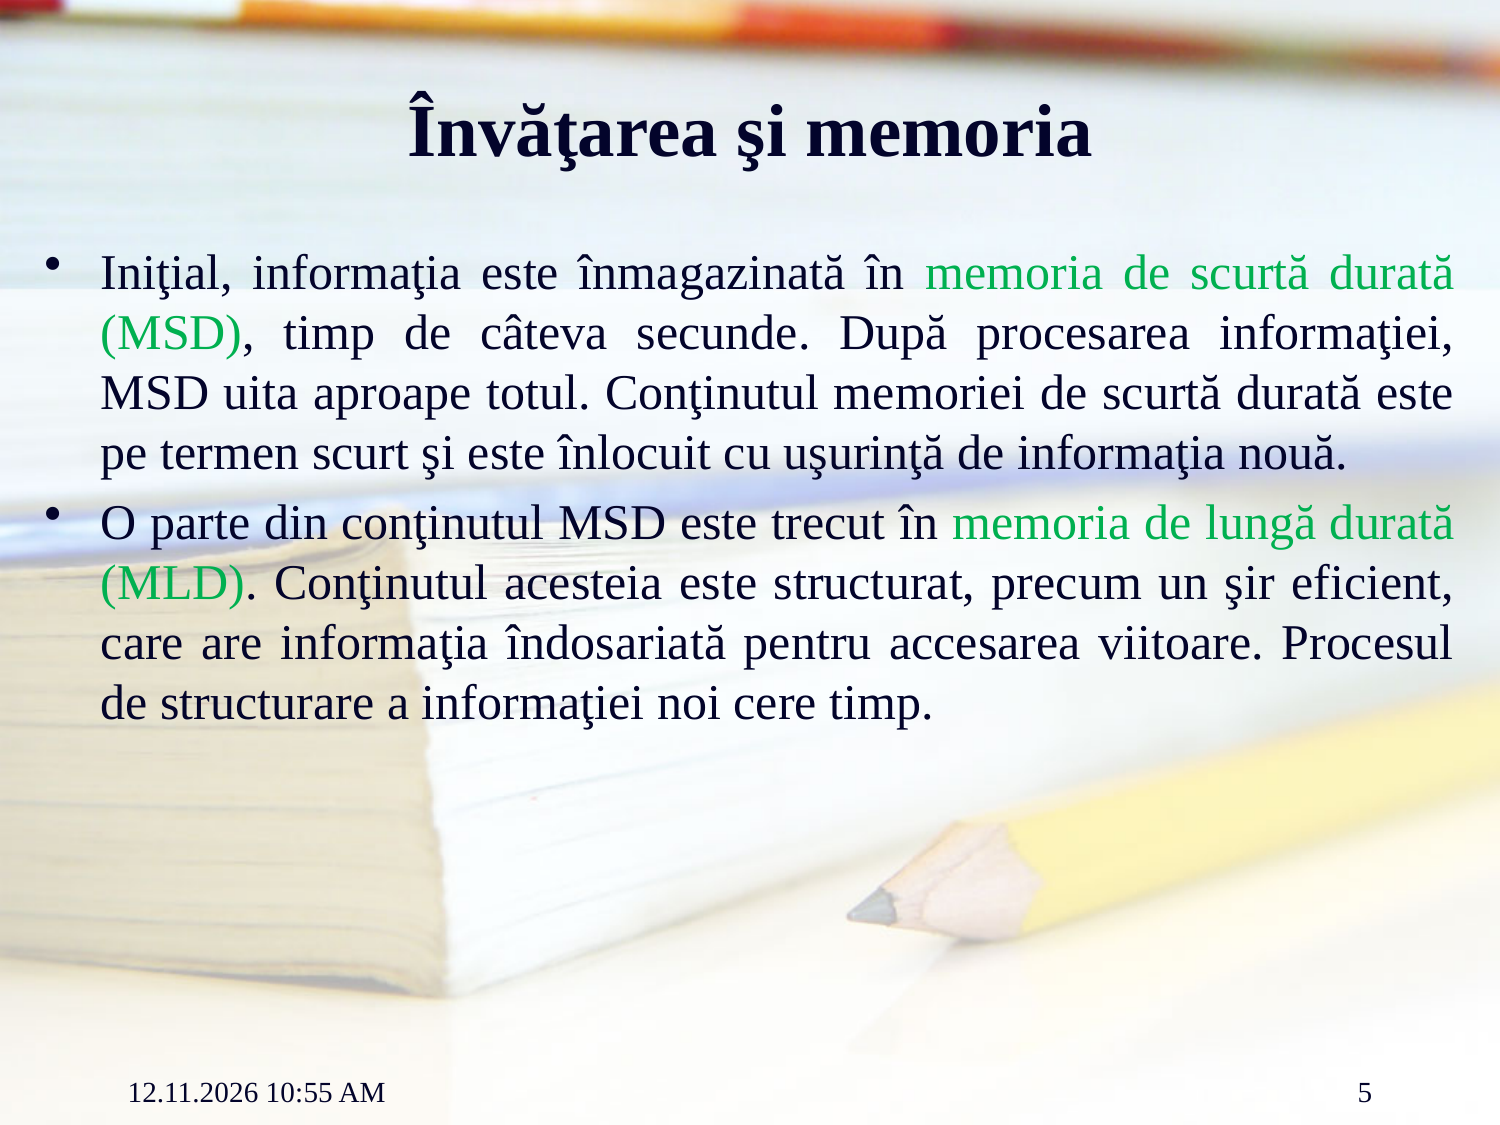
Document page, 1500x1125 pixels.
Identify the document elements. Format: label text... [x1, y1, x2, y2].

title Învăţarea şi memoria [29, 32, 1471, 221]
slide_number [112, 1065, 426, 1114]
picture [0, 0, 1500, 1125]
slide_number 5 [1074, 1065, 1388, 1114]
list Iniţial, informaţia este înmagazinată în memoria de scurtă durată (MSD), timp de câteva secunde. După procesarea informaţiei, MSD uita aproape totul. Conţinutul memoriei de scurtă durată este pe termen scurt şi este înlocuit cu uşurinţă de informaţia nouă. O parte din conţinutul MSD este trecut în memoria de lungă durată (MLD). Conţinutul acesteia este structurat, precum un şir eficient, care are informaţia îndosariată pentru accesarea viitoare. Procesul de structurare a informaţiei noi cere timp. [29, 231, 1471, 1044]
